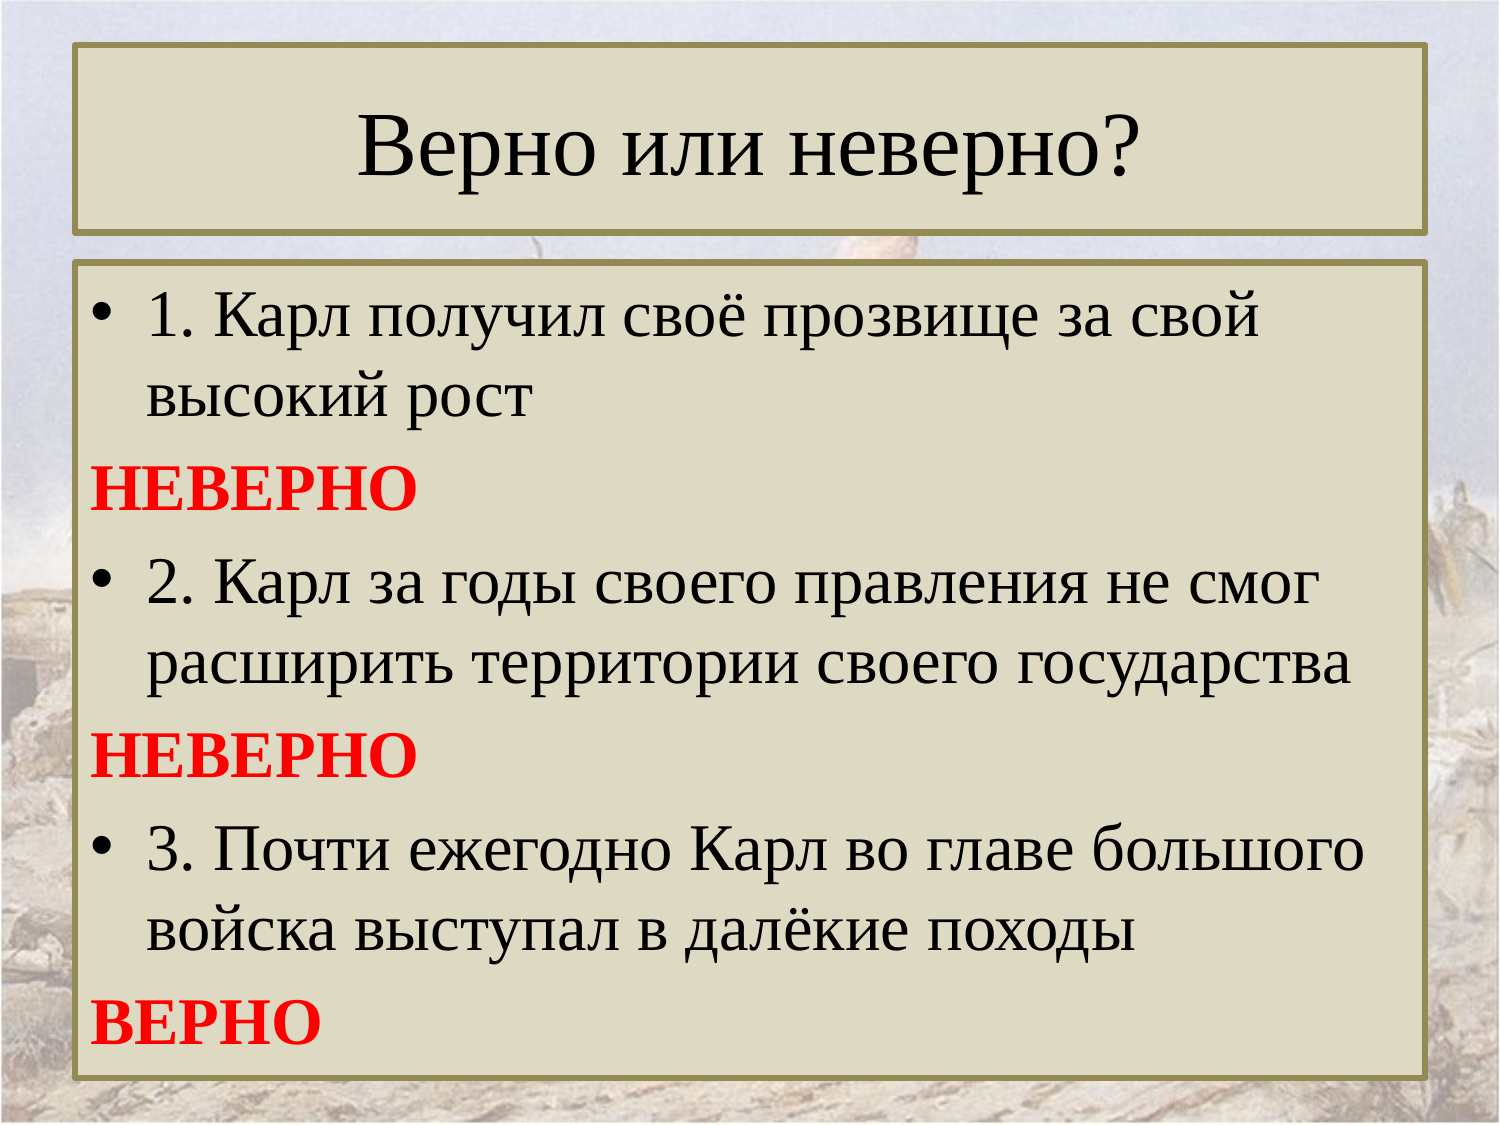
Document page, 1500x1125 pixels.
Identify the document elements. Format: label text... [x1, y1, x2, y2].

list 1. Карл получил своё прозвище за свой высокий рост НЕВЕРНО 2. Карл за годы своего правления не смог расширить территории своего государства НЕВЕРНО 3. Почти ежегодно Карл во главе большого войска выступал в далёкие походы ВЕРНО [75, 262, 1425, 1079]
title Верно или неверно? [75, 45, 1425, 233]
